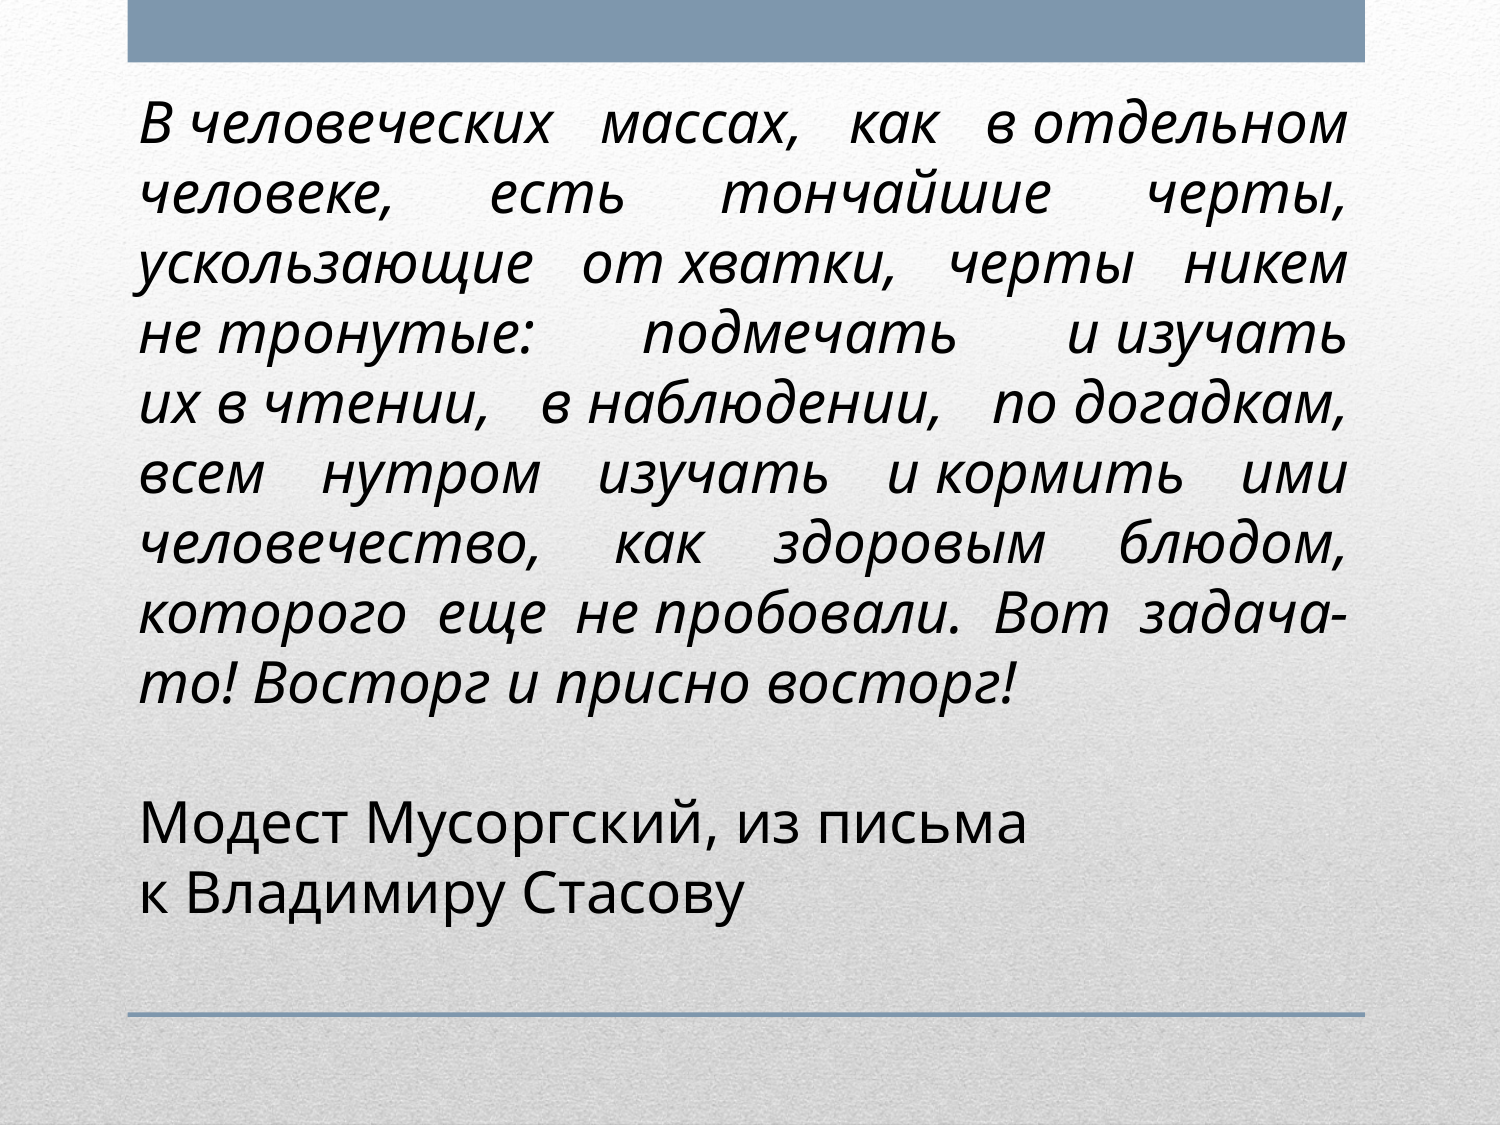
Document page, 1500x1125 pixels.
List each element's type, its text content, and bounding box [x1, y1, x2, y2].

text_box В человеческих массах, как в отдельном человеке, есть тончайшие черты, ускользающие от хватки, черты никем не тронутые: подмечать и изучать их в чтении, в наблюдении, по догадкам, всем нутром изучать и кормить ими человечество, как здоровым блюдом, которого еще не пробовали. Вот задача-то! Восторг и присно восторг! Модест Мусоргский, из письма к Владимиру Стасову [123, 78, 1365, 933]
